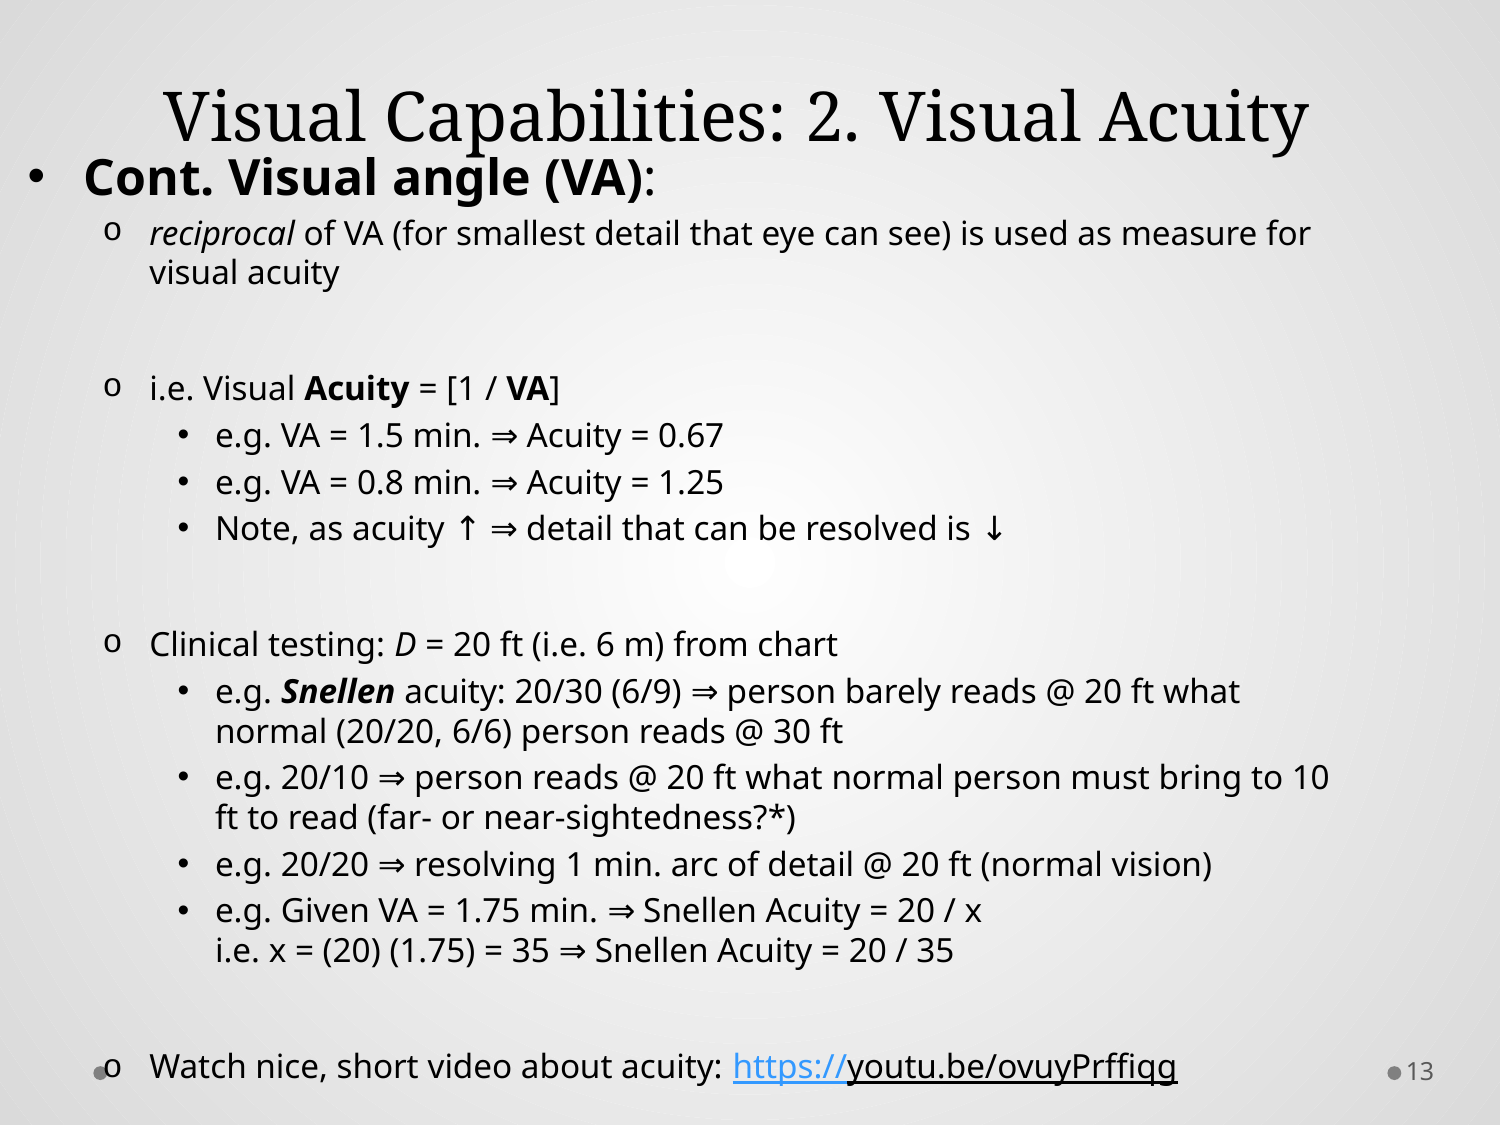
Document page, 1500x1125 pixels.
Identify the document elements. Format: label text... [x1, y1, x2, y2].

title Visual Capabilities: 2. Visual Acuity [62, 62, 1413, 163]
slide_number 13 [1401, 1042, 1494, 1103]
list Cont. Visual angle (VA): reciprocal of VA (for smallest detail that eye can see) is used as measure for visual acuity i.e. Visual Acuity = [1 / VA] e.g. VA = 1.5 min. ⇒ Acuity = 0.67 e.g. VA = 0.8 min. ⇒ Acuity = 1.25 Note, as acuity ↑ ⇒ detail that can be resolved is ↓ Clinical testing: D = 20 ft (i.e. 6 m) from chart e.g. Snellen acuity: 20/30 (6/9) ⇒ person barely reads @ 20 ft what normal (20/20, 6/6) person reads @ 30 ft e.g. 20/10 ⇒ person reads @ 20 ft what normal person must bring to 10 ft to read (far- or near-sightedness?*) e.g. 20/20 ⇒ resolving 1 min. arc of detail @ 20 ft (normal vision) e.g. Given VA = 1.75 min. ⇒ Snellen Acuity = 20 / x i.e. x = (20) (1.75) = 35 ⇒ Snellen Acuity = 20 / 35 Watch nice, short video about acuity: https://youtu.be/ovuyPrffiqg [12, 137, 1363, 1113]
